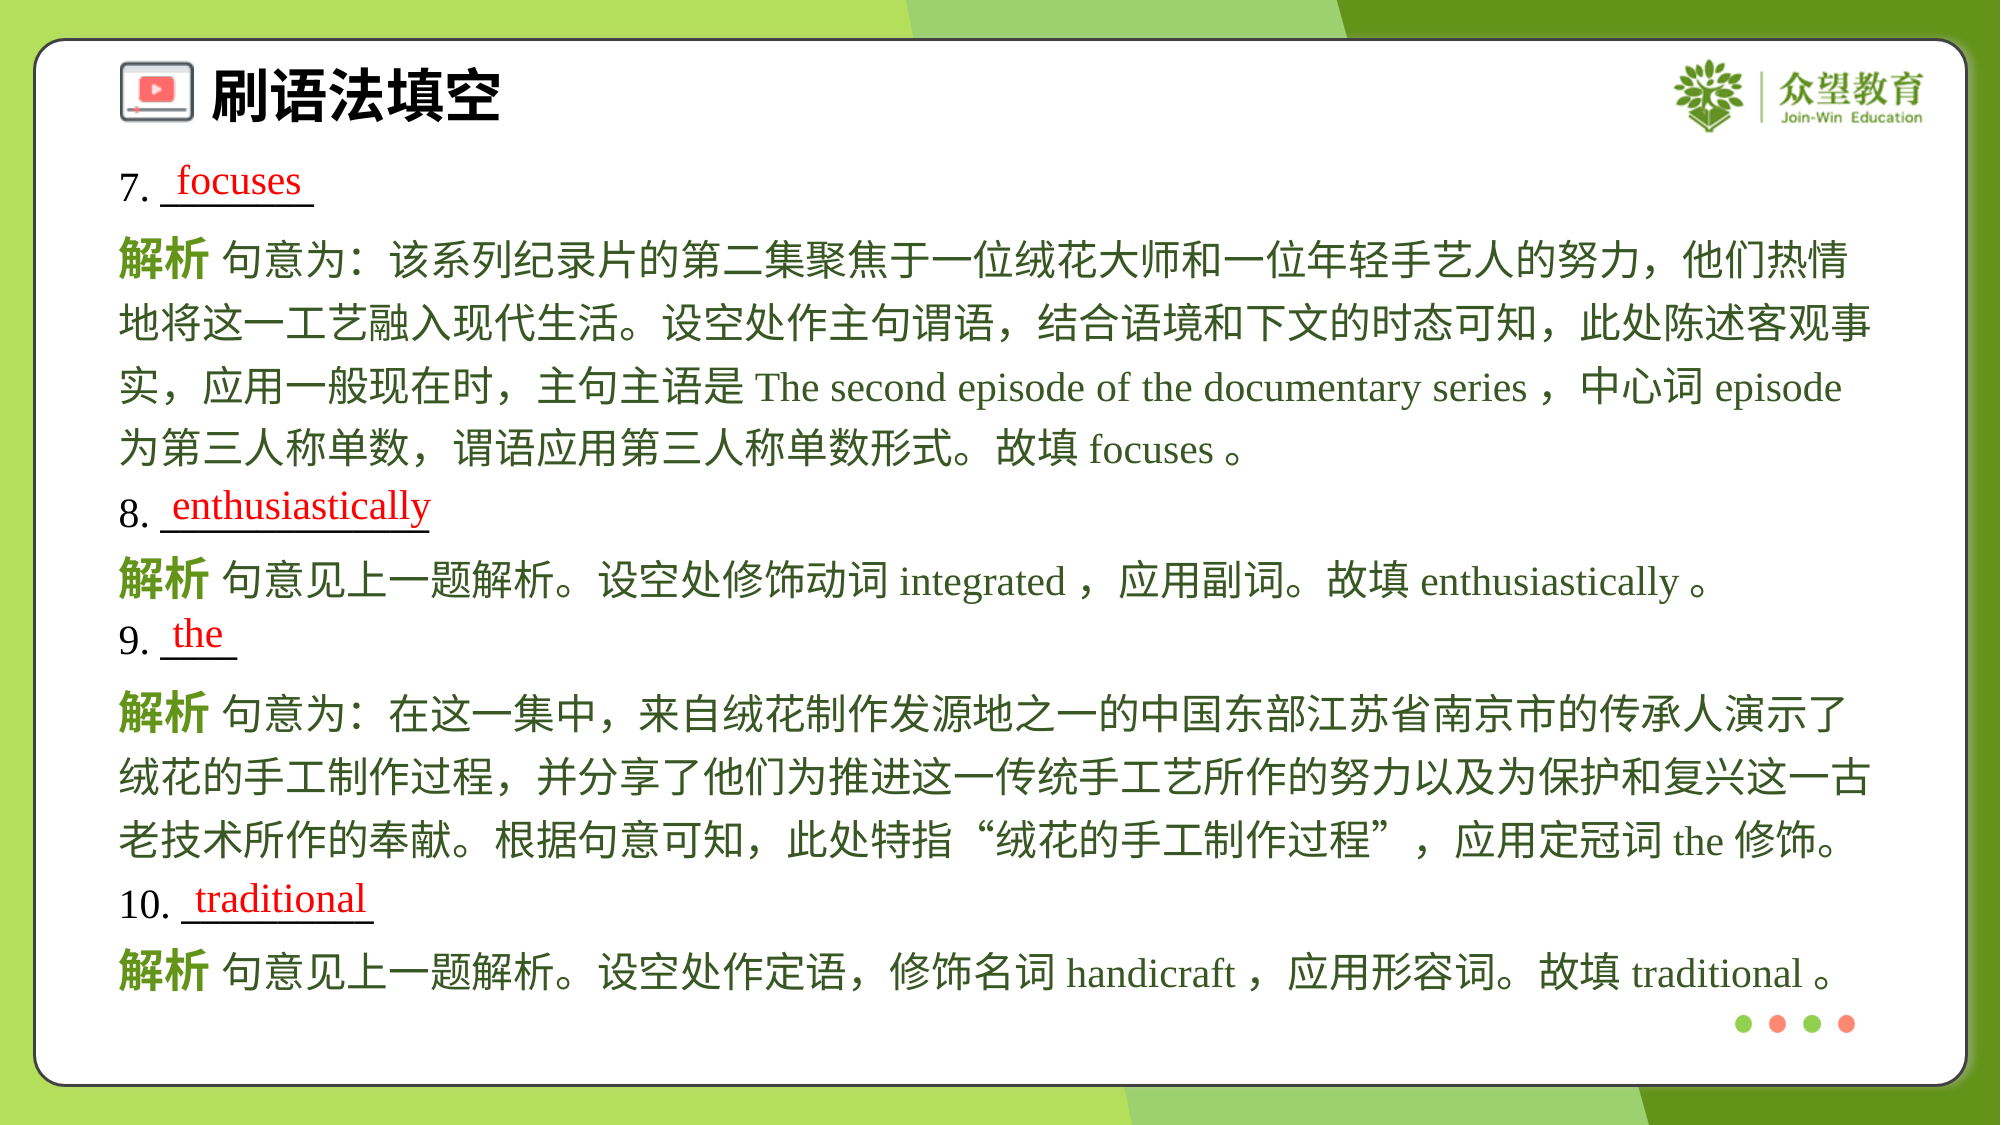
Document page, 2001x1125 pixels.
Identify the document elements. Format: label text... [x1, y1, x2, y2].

text_box 9. ____ [118, 599, 1883, 657]
text_box traditional [190, 858, 371, 917]
text_box 解析 句意见上一题解析。设空处作定语，修饰名词handicraft，应用形容词。故填traditional。 [118, 927, 1883, 990]
text_box 解析 句意见上一题解析。设空处修饰动词integrated，应用副词。故填enthusiastically。 [118, 536, 1883, 599]
text_box 8. ______________ [118, 473, 1883, 531]
text_box 解析 句意为：该系列纪录片的第二集聚焦于一位绒花大师和一位年轻手艺人的努力，他们热情地将这一工艺融入现代生活。设空处作主句谓语，结合语境和下文的时态可知，此处陈述客观事实，应用一般现在时，主句主语是The second episode of the documentary series，中心词episode为第三人称单数，谓语应用第三人称单数形式。故填focuses。 [118, 215, 1883, 468]
text_box focuses [172, 140, 307, 199]
text_box enthusiastically [167, 464, 436, 523]
text_box the [167, 593, 229, 652]
picture [0, 0, 2000, 1125]
text_box 解析 句意为：在这一集中，来自绒花制作发源地之一的中国东部江苏省南京市的传承人演示了绒花的手工制作过程，并分享了他们为推进这一传统手工艺所作的努力以及为保护和复兴这一古老技术所作的奉献。根据句意可知，此处特指“绒花的手工制作过程”，应用定冠词the修饰。 [118, 669, 1883, 859]
text_box 7. ________ [118, 146, 1883, 204]
text_box 10. __________ [118, 864, 1883, 922]
